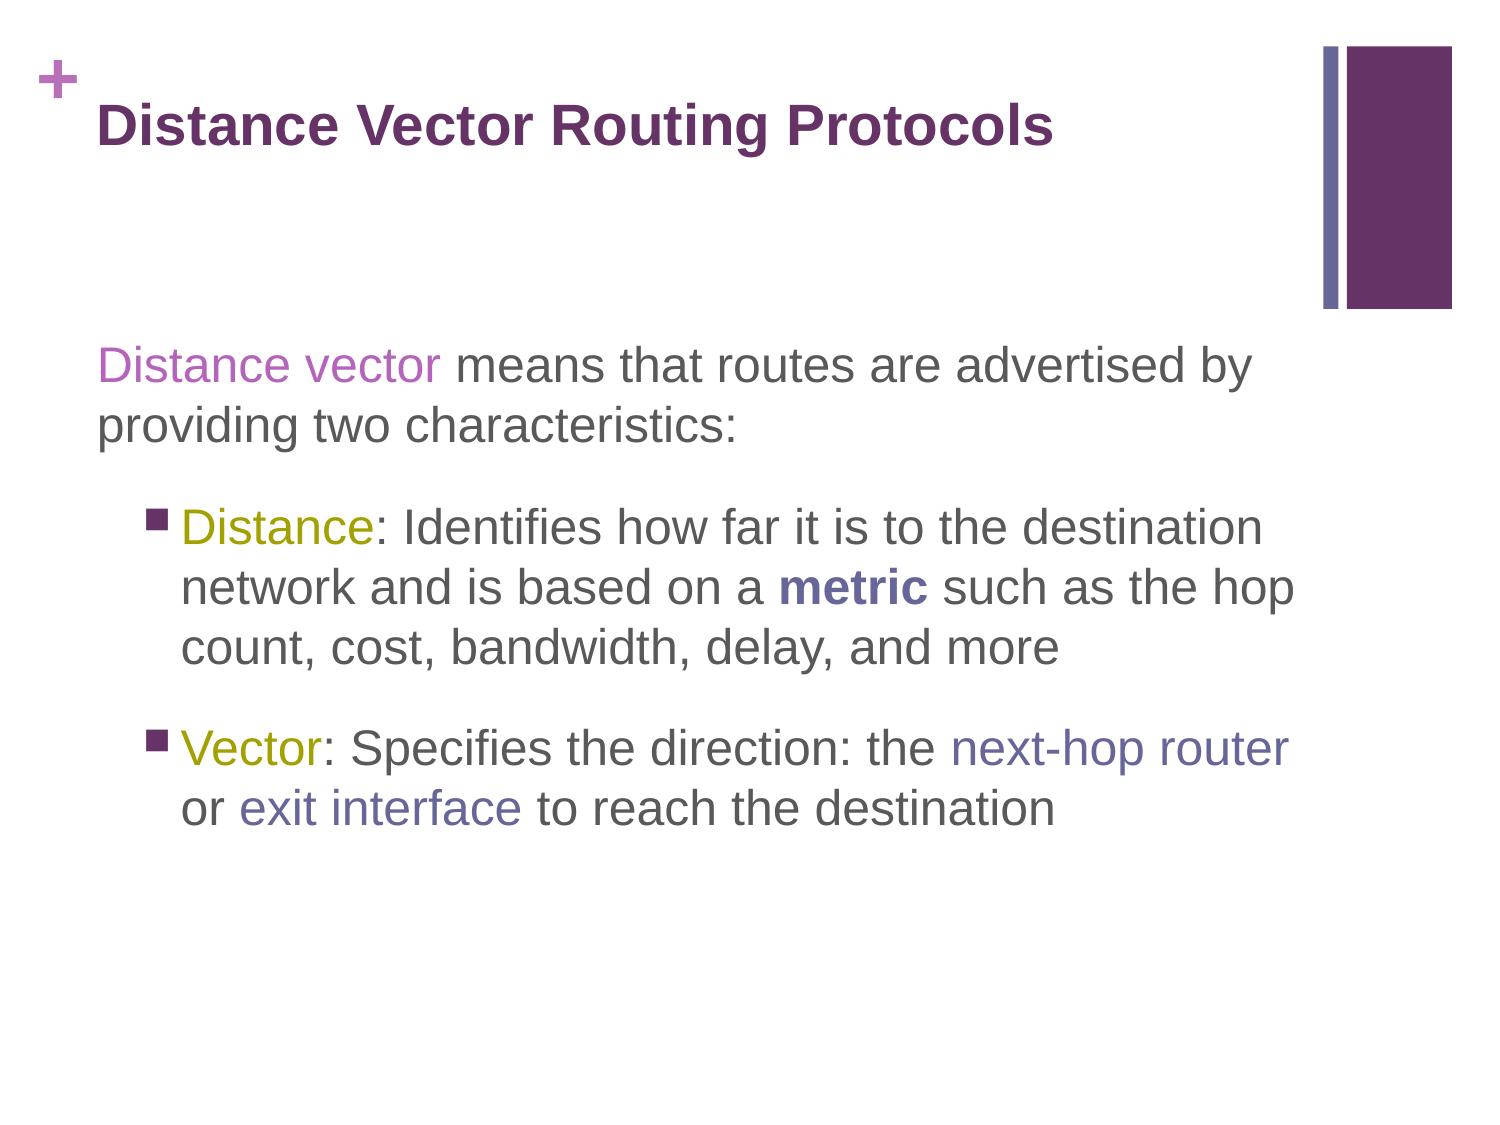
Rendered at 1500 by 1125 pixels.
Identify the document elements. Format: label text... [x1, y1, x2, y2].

list Distance vector means that routes are advertised by providing two characteristics: Distance: Identifies how far it is to the destination network and is based on a metric such as the hop count, cost, bandwidth, delay, and more Vector: Specifies the direction: the next-hop router or exit interface to reach the destination [81, 324, 1350, 1005]
title Distance Vector Routing Protocols [81, 79, 1322, 263]
